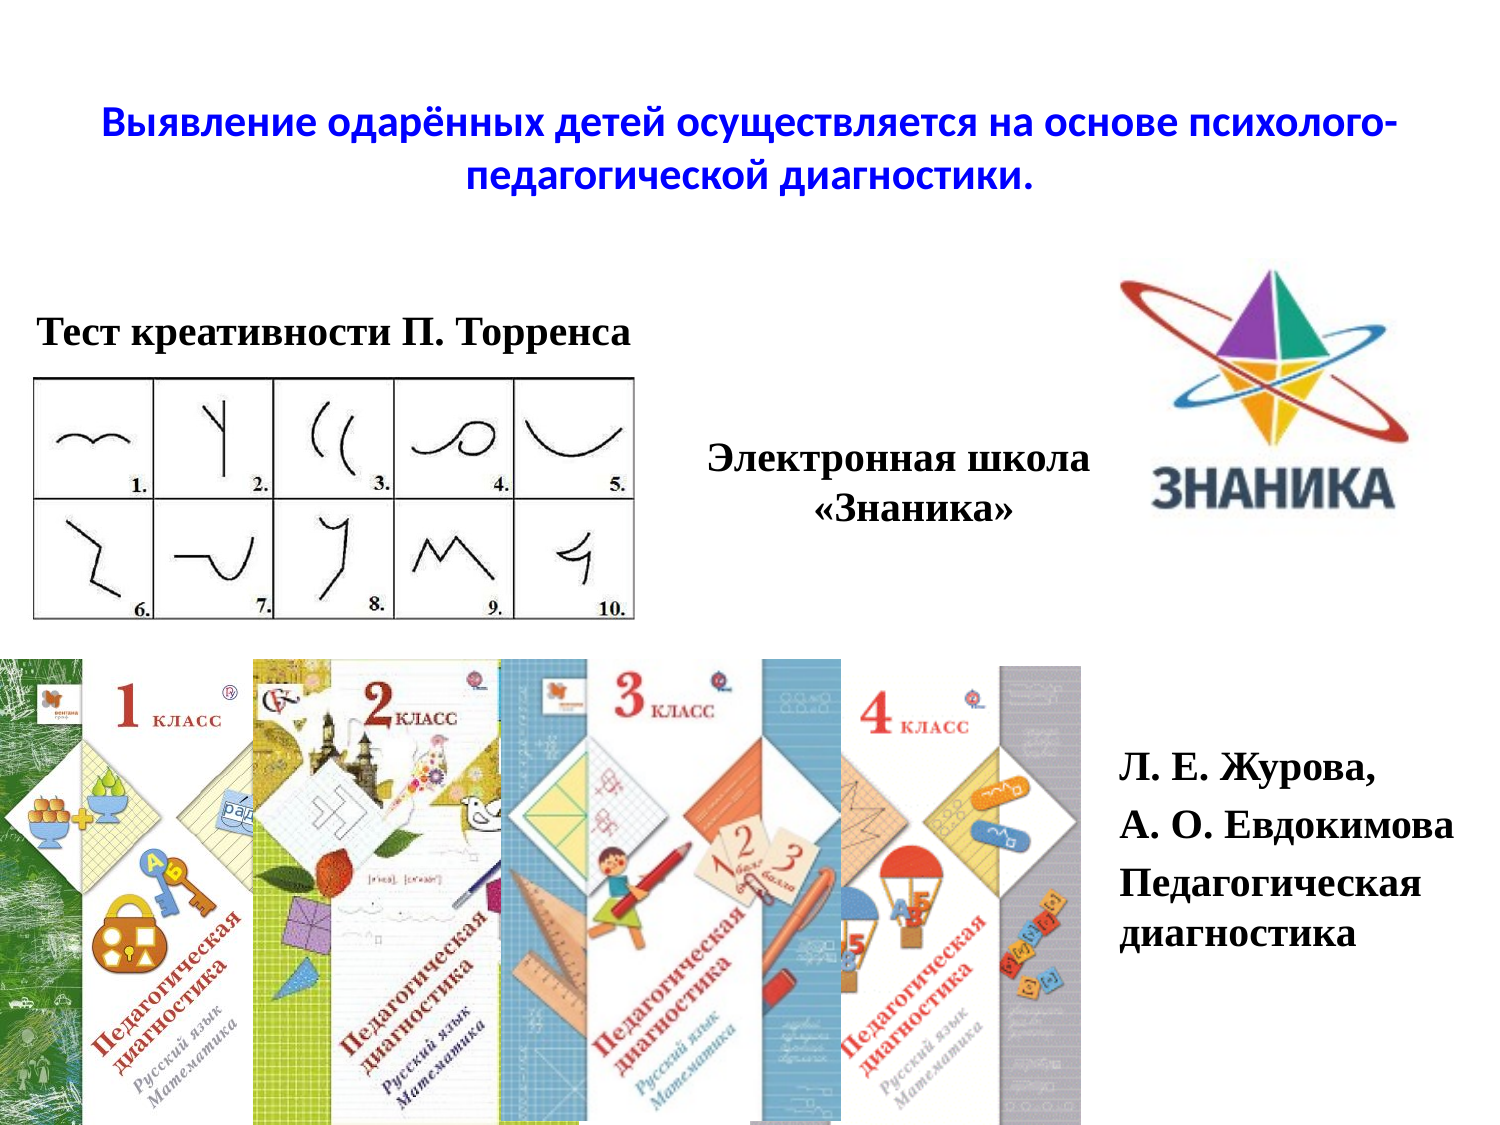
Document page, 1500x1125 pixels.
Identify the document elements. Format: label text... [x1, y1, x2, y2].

picture [0, 326, 1081, 1125]
list Л. Е. Журова, А. О. Евдокимова Педагогическая диагностика [1104, 857, 1475, 963]
text_box Тест креативности П. Торренса [21, 296, 647, 325]
list Электронная школа «Знаника» [690, 432, 992, 538]
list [997, 258, 1500, 660]
title Выявление одарённых детей осуществляется на основе психолого-педагогической диагностики. [75, 19, 1426, 207]
